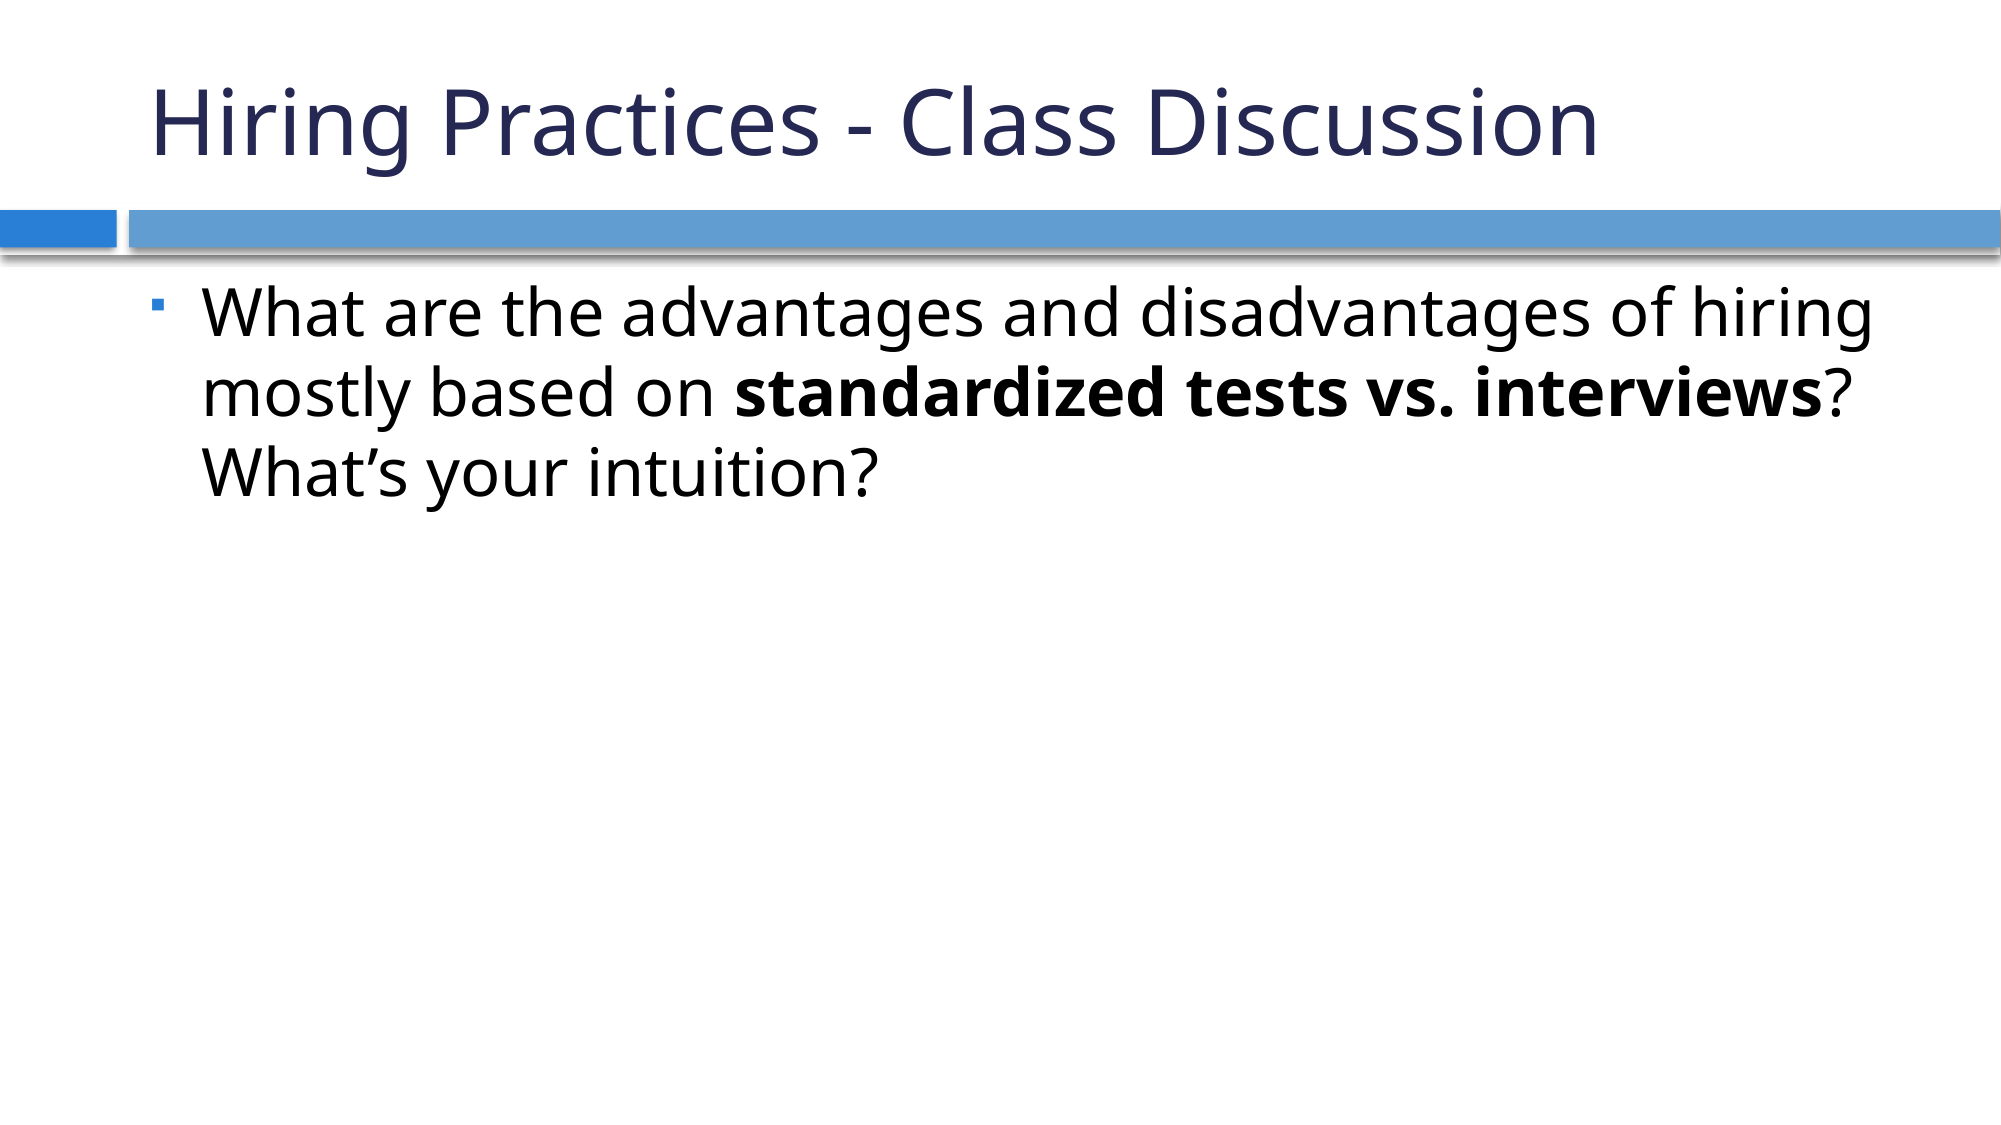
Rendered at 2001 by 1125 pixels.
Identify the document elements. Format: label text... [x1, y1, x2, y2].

title Hiring Practices - Class Discussion [133, 37, 1918, 200]
list What are the advantages and disadvantages of hiring mostly based on standardized tests vs. interviews? What’s your intuition? [133, 262, 1918, 1000]
